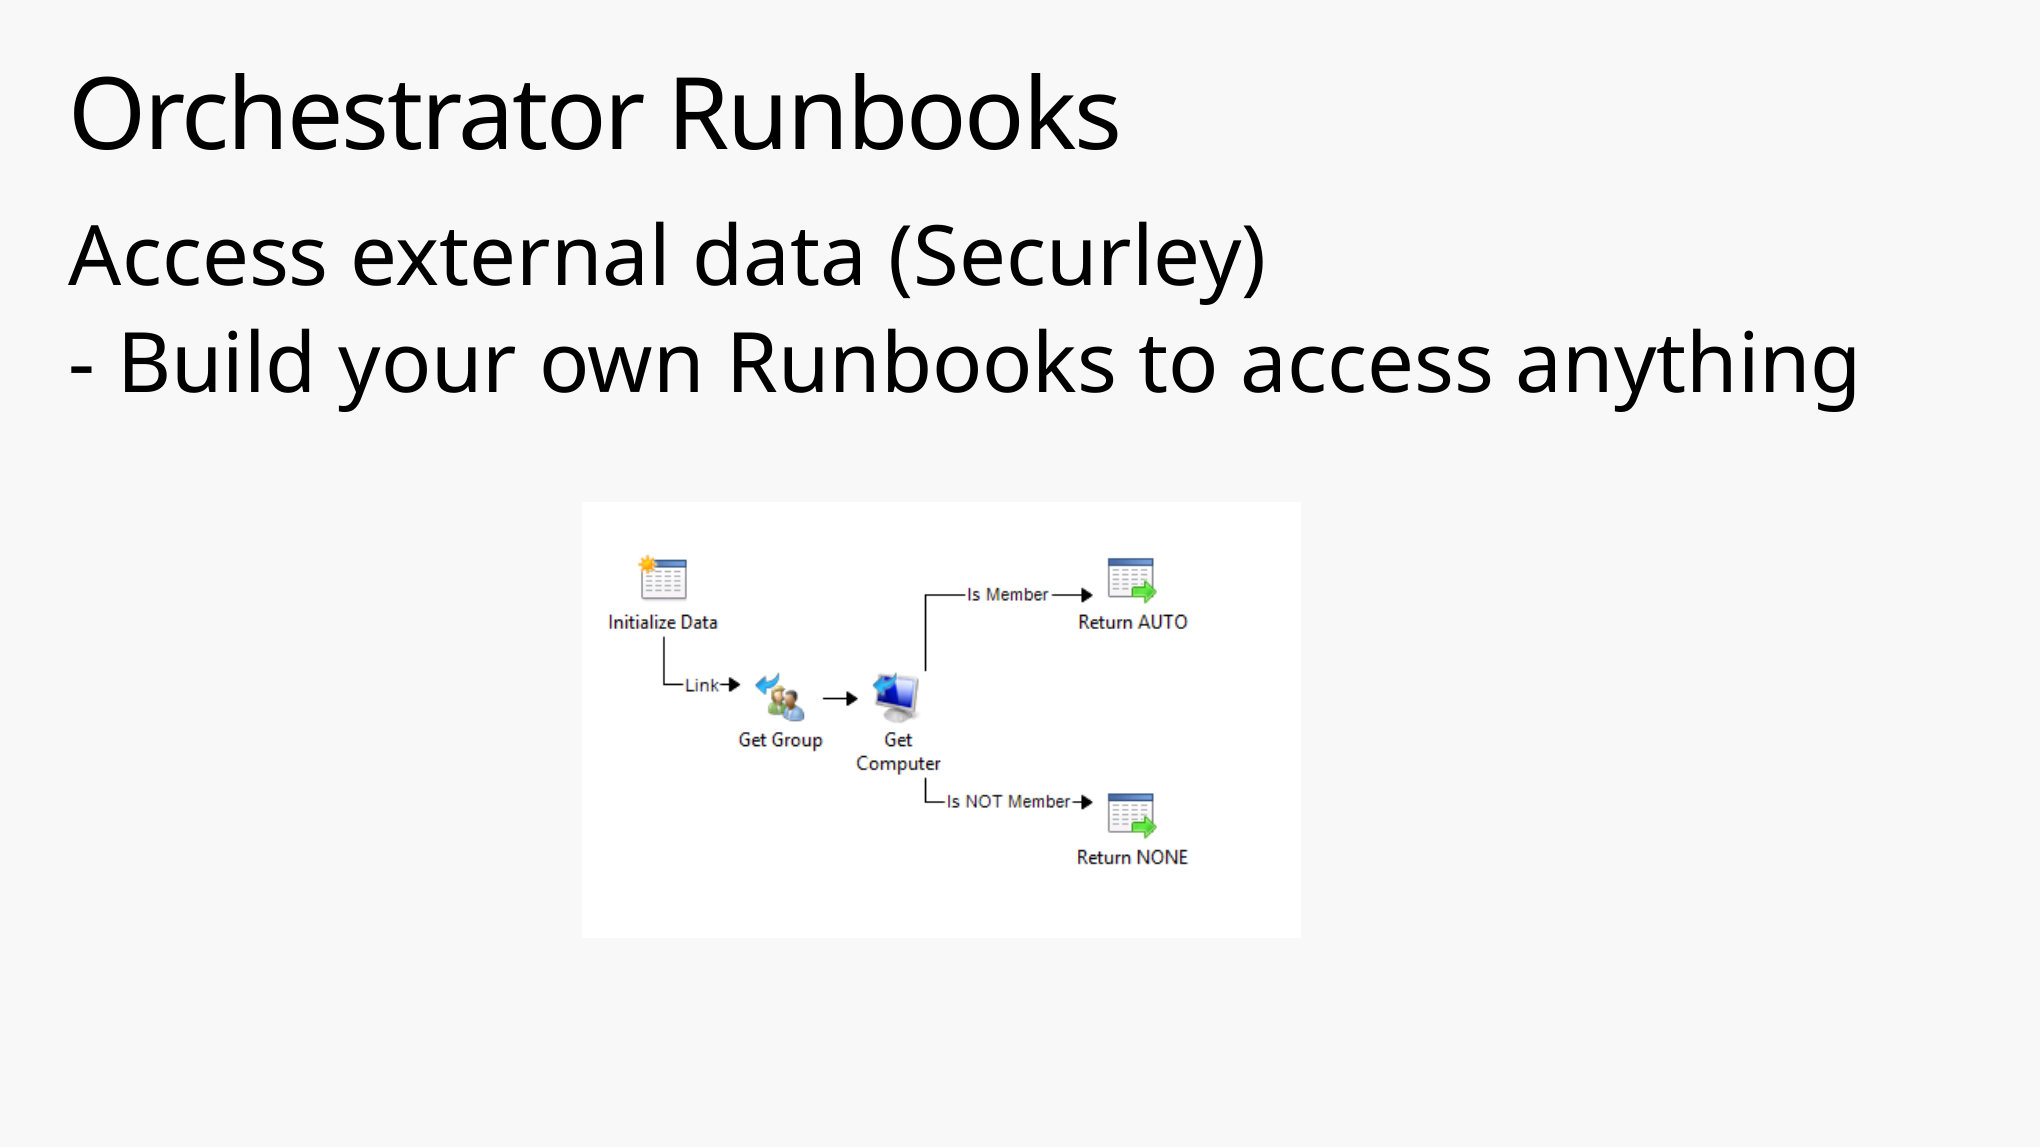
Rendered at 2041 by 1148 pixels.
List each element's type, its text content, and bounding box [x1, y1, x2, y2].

picture [582, 502, 1301, 938]
title Orchestrator Runbooks [45, 48, 1996, 198]
list Access external data (Securley) - Build your own Runbooks to access anything [45, 198, 1996, 432]
